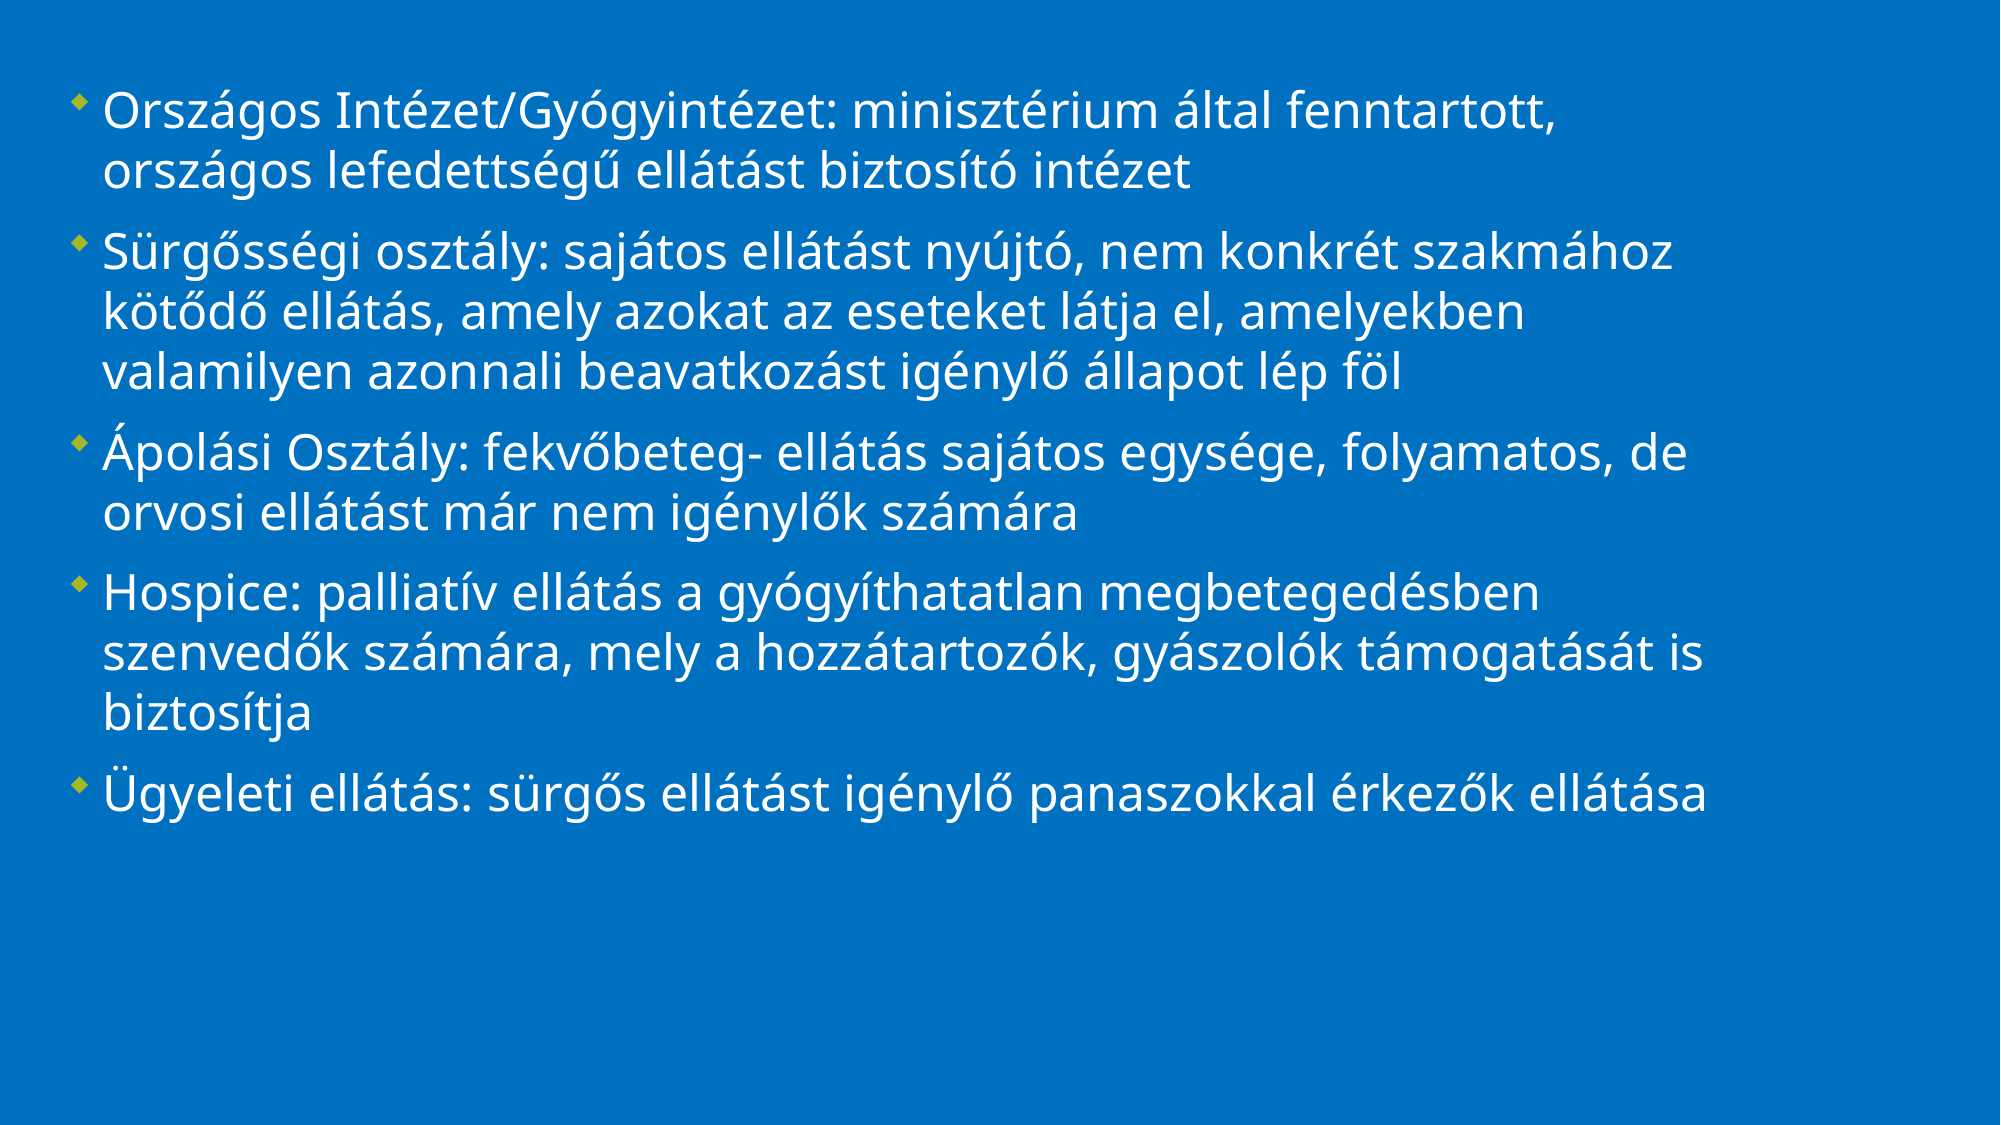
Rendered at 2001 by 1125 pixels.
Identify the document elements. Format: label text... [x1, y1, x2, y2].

list Országos Intézet/Gyógyintézet: minisztérium által fenntartott, országos lefedettségű ellátást biztosító intézet Sürgősségi osztály: sajátos ellátást nyújtó, nem konkrét szakmához kötődő ellátás, amely azokat az eseteket látja el, amelyekben valamilyen azonnali beavatkozást igénylő állapot lép föl Ápolási Osztály: fekvőbeteg- ellátás sajátos egysége, folyamatos, de orvosi ellátást már nem igénylők számára Hospice: palliatív ellátás a gyógyíthatatlan megbetegedésben szenvedők számára, mely a hozzátartozók, gyászolók támogatását is biztosítja Ügyeleti ellátás: sürgős ellátást igénylő panaszokkal érkezők ellátása [50, 70, 1780, 1056]
